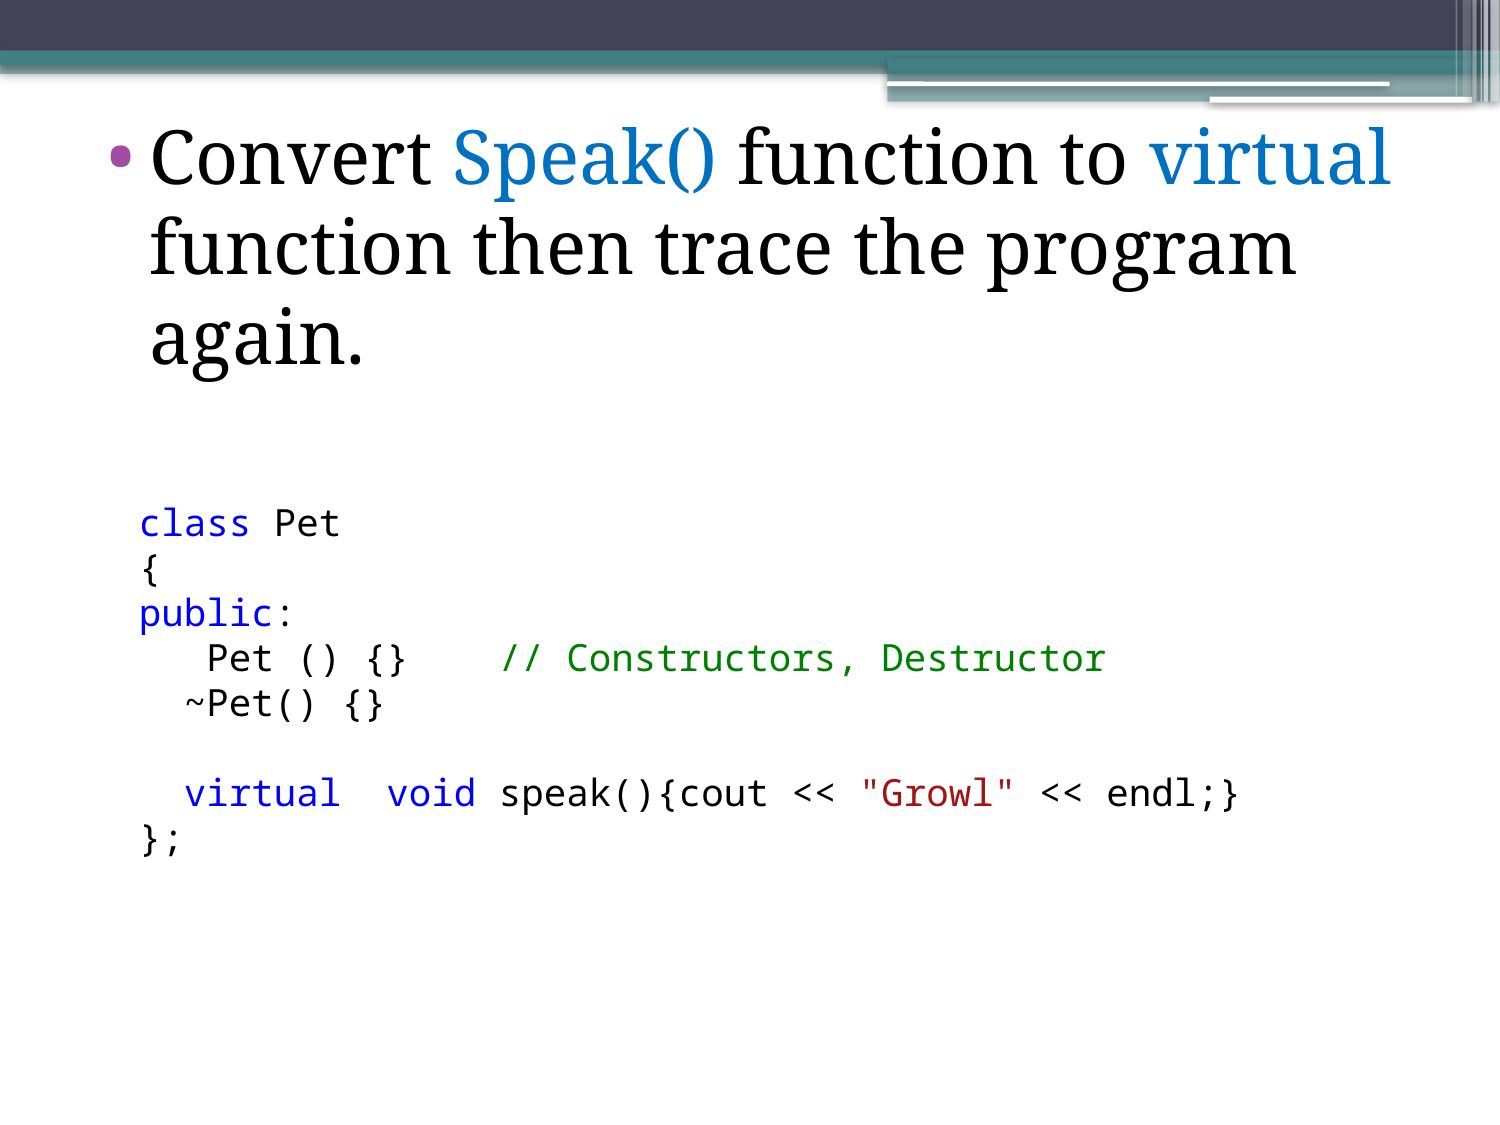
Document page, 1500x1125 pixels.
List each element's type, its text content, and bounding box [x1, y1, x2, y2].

text_box class Pet { public: Pet () {} // Constructors, Destructor ~Pet() {} virtual void speak(){cout << "Growl" << endl;} }; [123, 491, 1412, 912]
list Convert Speak() function to virtual function then trace the program again. [75, 101, 1425, 398]
